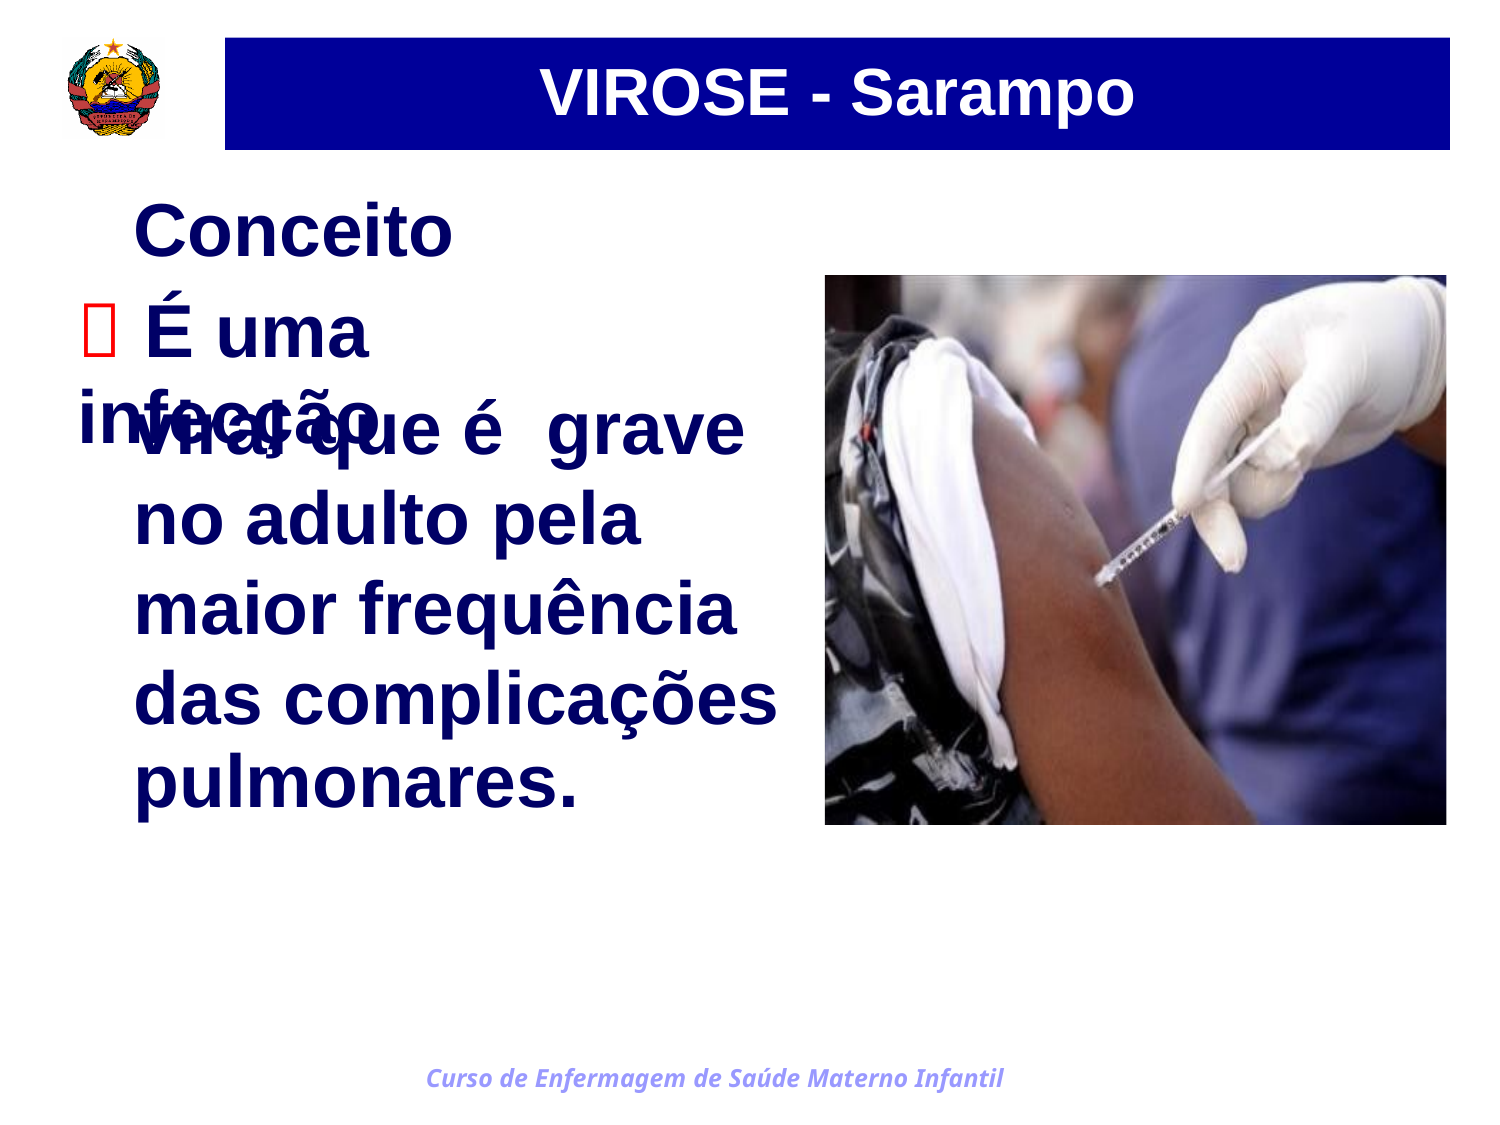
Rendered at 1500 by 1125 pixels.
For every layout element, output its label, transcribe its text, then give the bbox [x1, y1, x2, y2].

text_box grave [544, 390, 760, 470]
text_box no adulto pela maior frequência das complicações pulmonares. [131, 480, 793, 830]
text_box VIROSE - Sarampo [225, 37, 1450, 150]
text_box Curso de Enfermagem de Saúde Materno Infantil [423, 1064, 1118, 1094]
text_box Conceito  É uma infecção [75, 192, 698, 380]
text_box viral que é [131, 390, 518, 470]
text_box [62, 37, 165, 139]
text_box [824, 275, 1447, 825]
